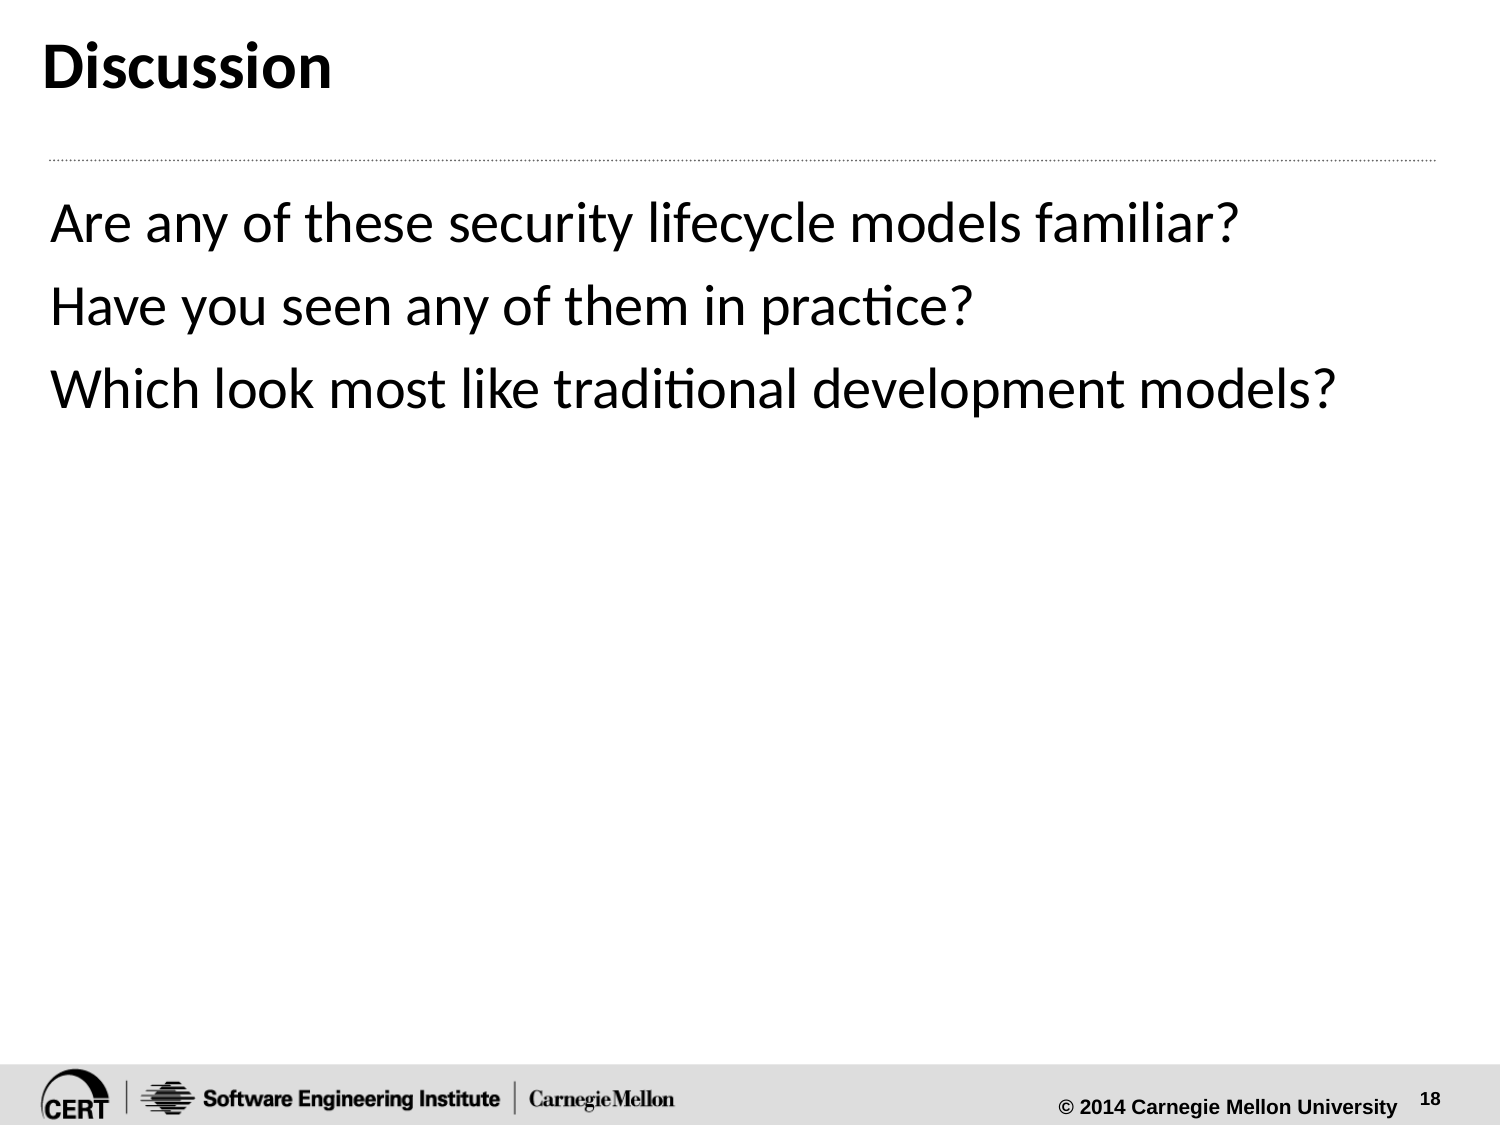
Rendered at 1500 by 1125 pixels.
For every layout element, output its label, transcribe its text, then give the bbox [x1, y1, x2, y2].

title Discussion [42, 37, 1434, 155]
list Are any of these security lifecycle models familiar? Have you seen any of them in practice? Which look most like traditional development models? [49, 187, 1438, 1001]
picture [24, 1065, 688, 1125]
